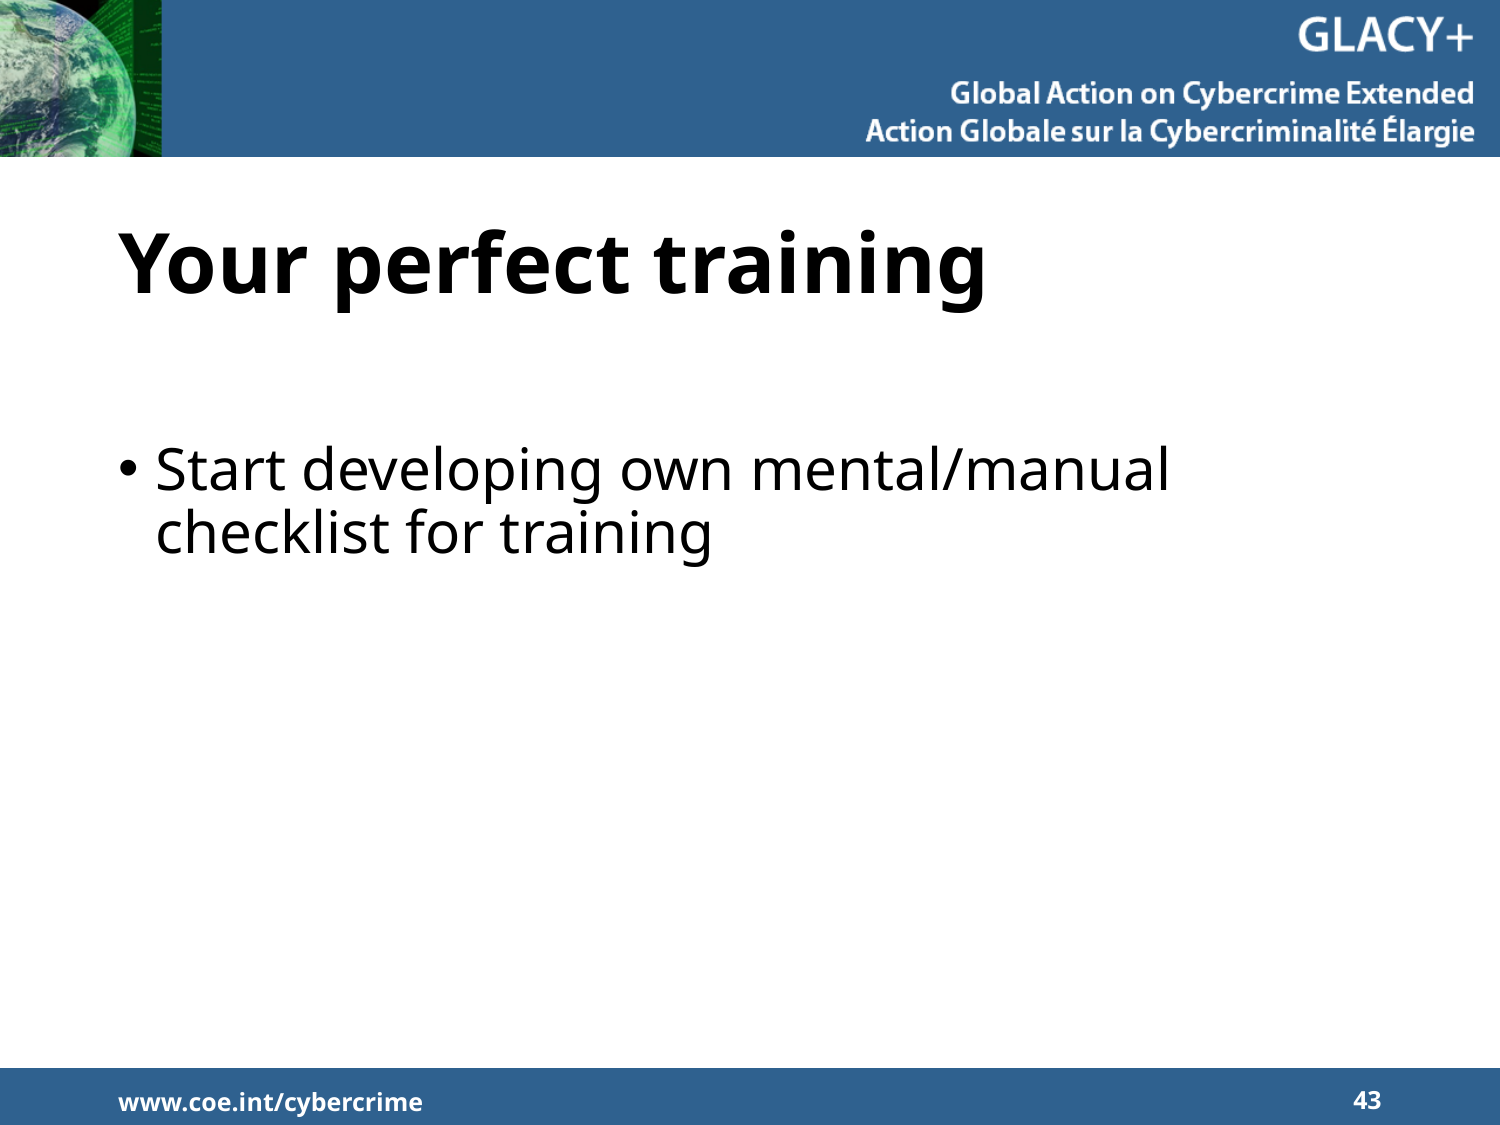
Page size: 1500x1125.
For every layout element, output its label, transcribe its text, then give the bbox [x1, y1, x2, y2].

picture [0, 0, 1500, 157]
list Start developing own mental/manual checklist for training [103, 432, 1397, 1086]
slide_number 43 [1059, 1071, 1397, 1125]
title Your perfect training [103, 171, 1397, 363]
slide_number www.coe.int/cybercrime [103, 1071, 491, 1125]
